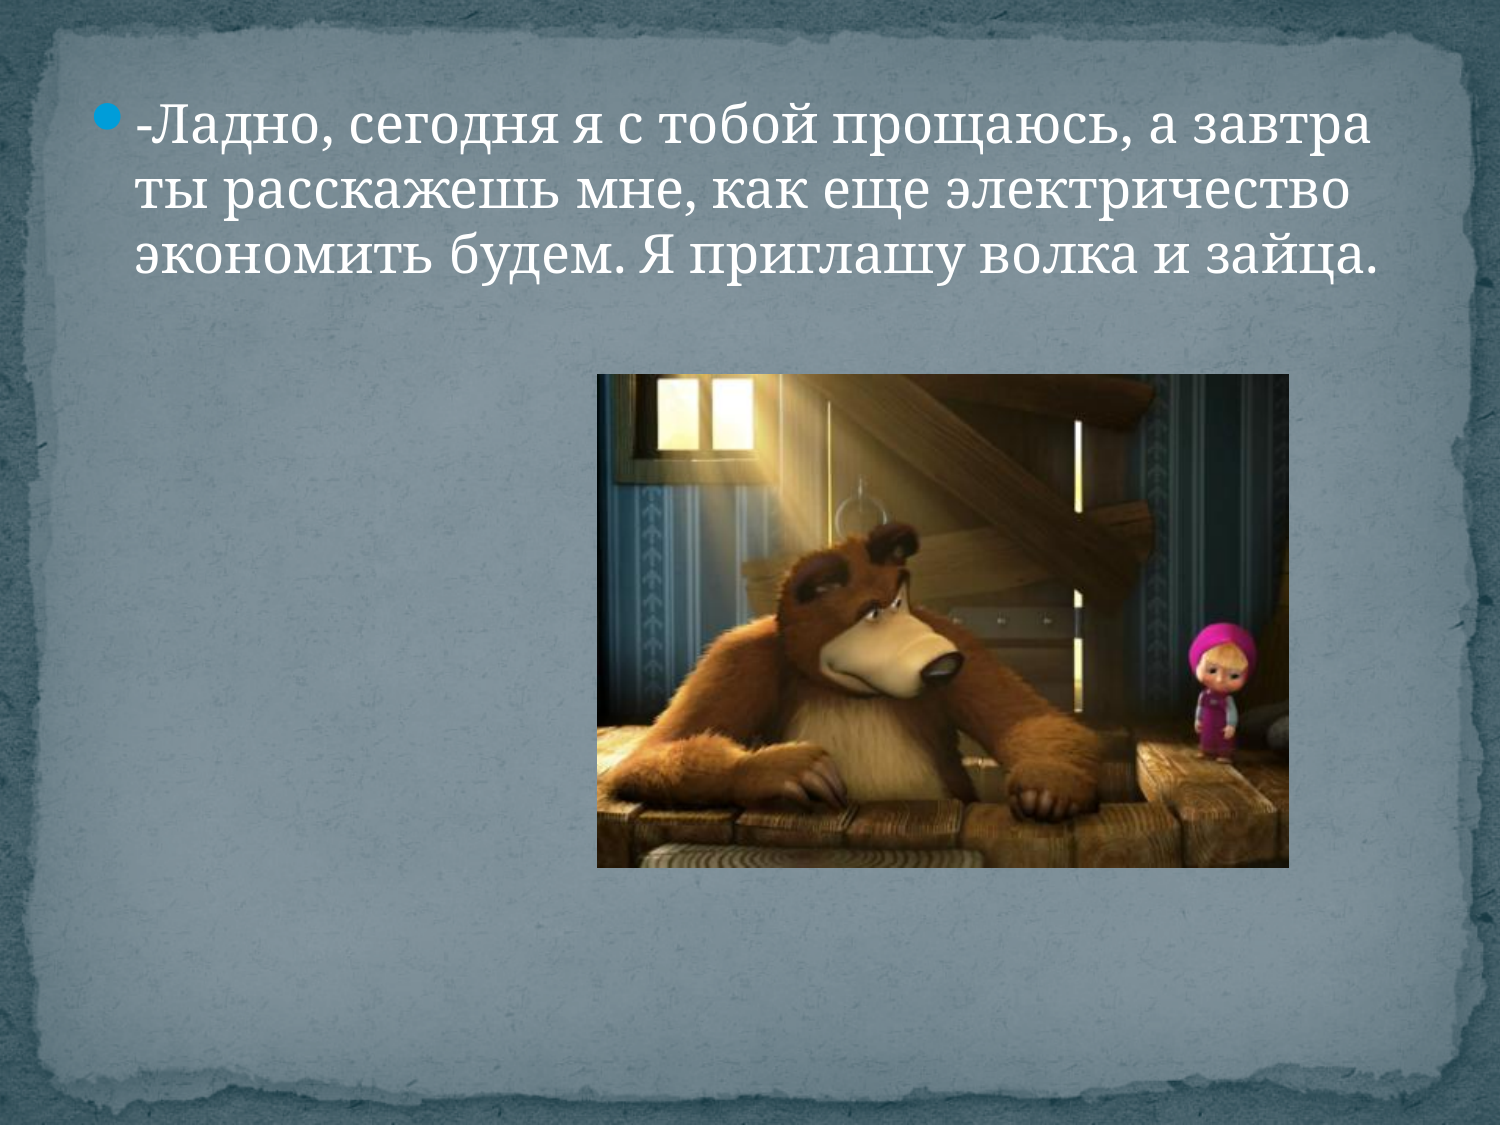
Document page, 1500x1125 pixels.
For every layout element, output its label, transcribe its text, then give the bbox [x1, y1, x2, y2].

list -Ладно, сегодня я с тобой прощаюсь, а завтра ты расскажешь мне, как еще электричество экономить будем. Я приглашу волка и зайца. [74, 81, 1426, 1001]
picture [597, 374, 1289, 868]
